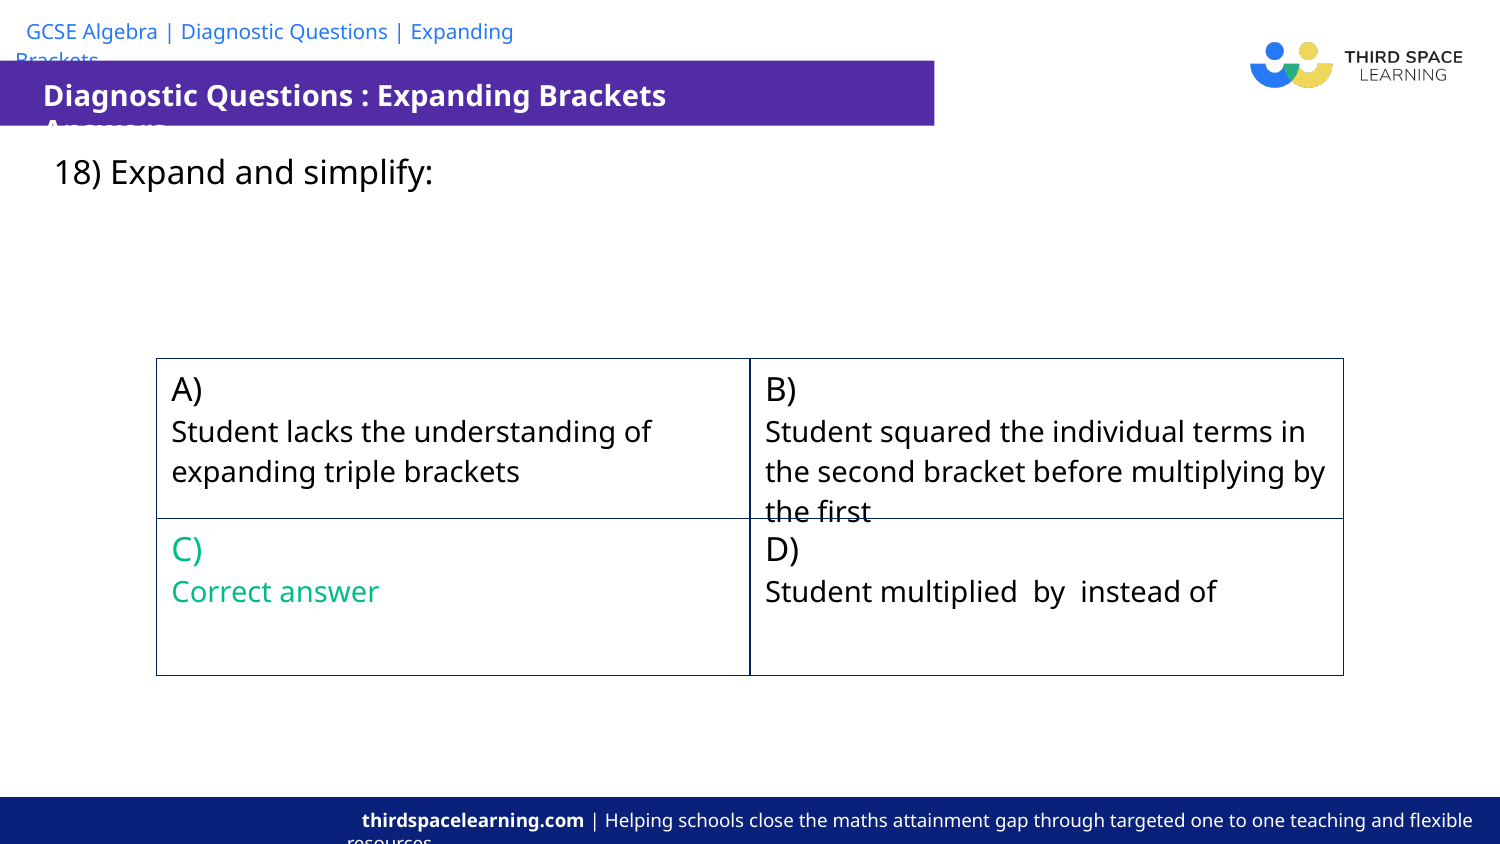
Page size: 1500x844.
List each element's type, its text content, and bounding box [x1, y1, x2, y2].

text_box Diagnostic Questions : Expanding Brackets Answers [27, 61, 778, 141]
picture [1250, 33, 1465, 99]
